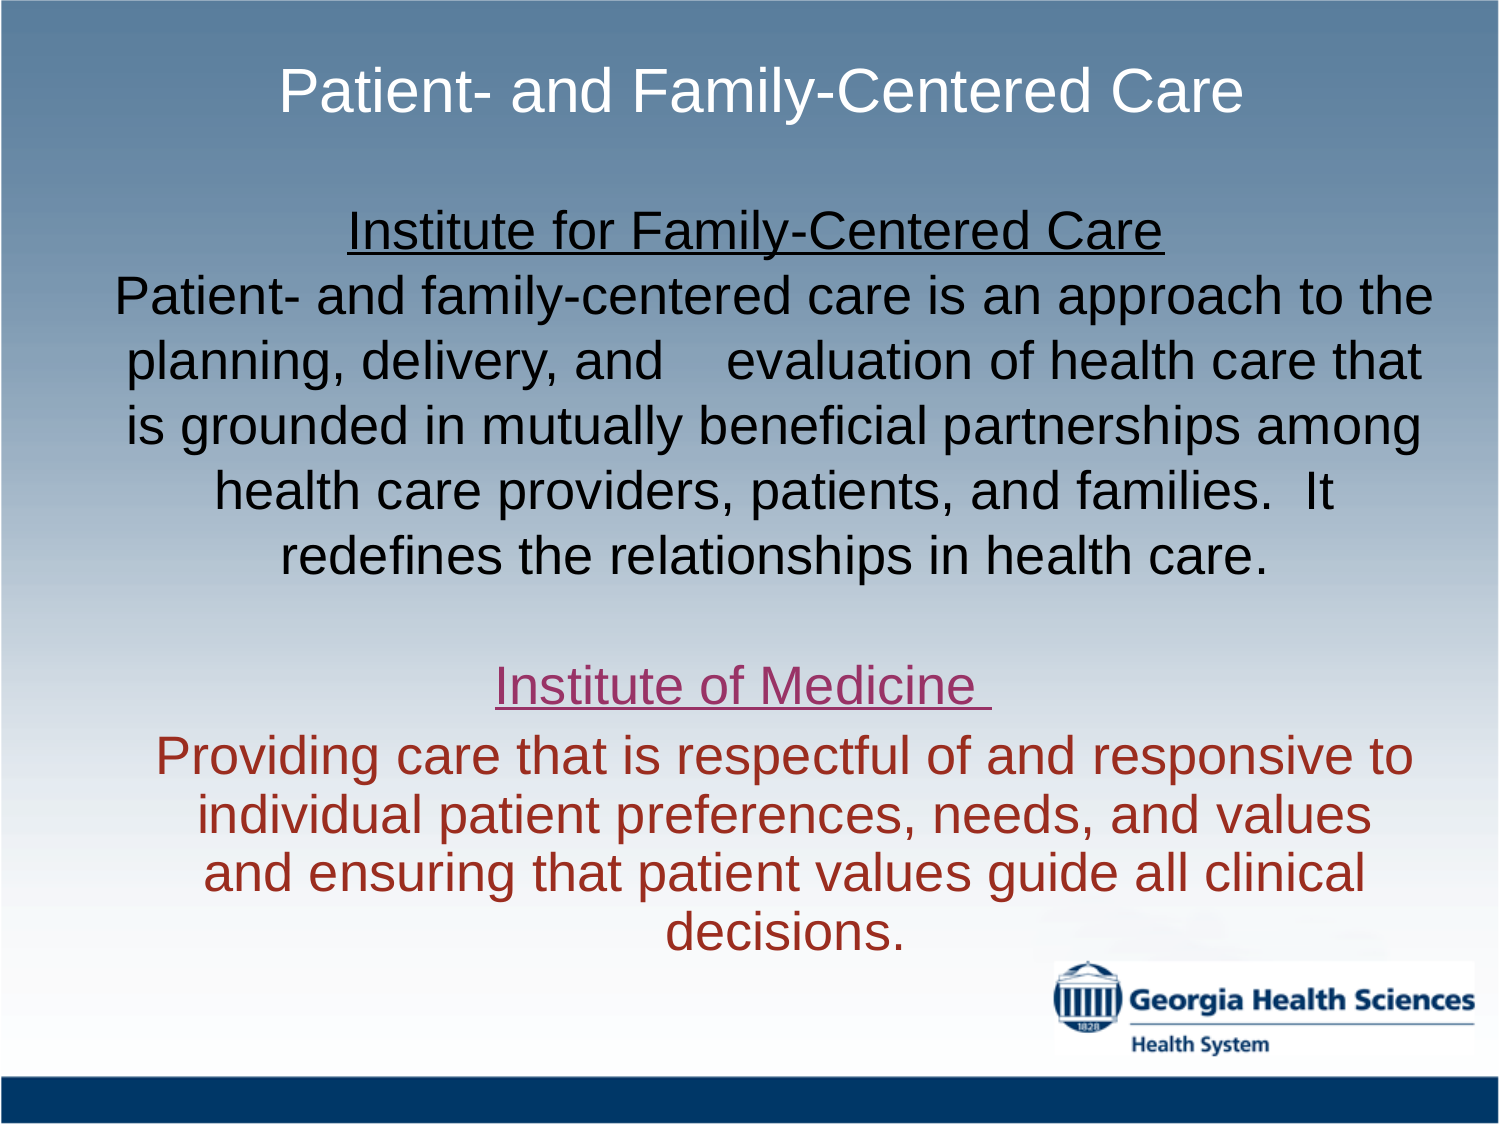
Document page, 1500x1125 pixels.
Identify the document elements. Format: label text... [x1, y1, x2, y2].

text_box Patient- and Family-Centered Care [75, 37, 1450, 138]
title Institute for Family-Centered Care Patient- and family-centered care is an approach to the planning, delivery, and evaluation of health care that is grounded in mutually beneficial partnerships among health care providers, patients, and families. It redefines the relationships in health care. [49, 187, 1463, 601]
picture [0, 0, 1500, 1125]
list Institute of Medicine Providing care that is respectful of and responsive to individual patient preferences, needs, and values and ensuring that patient values guide all clinical decisions. [49, 649, 1438, 963]
